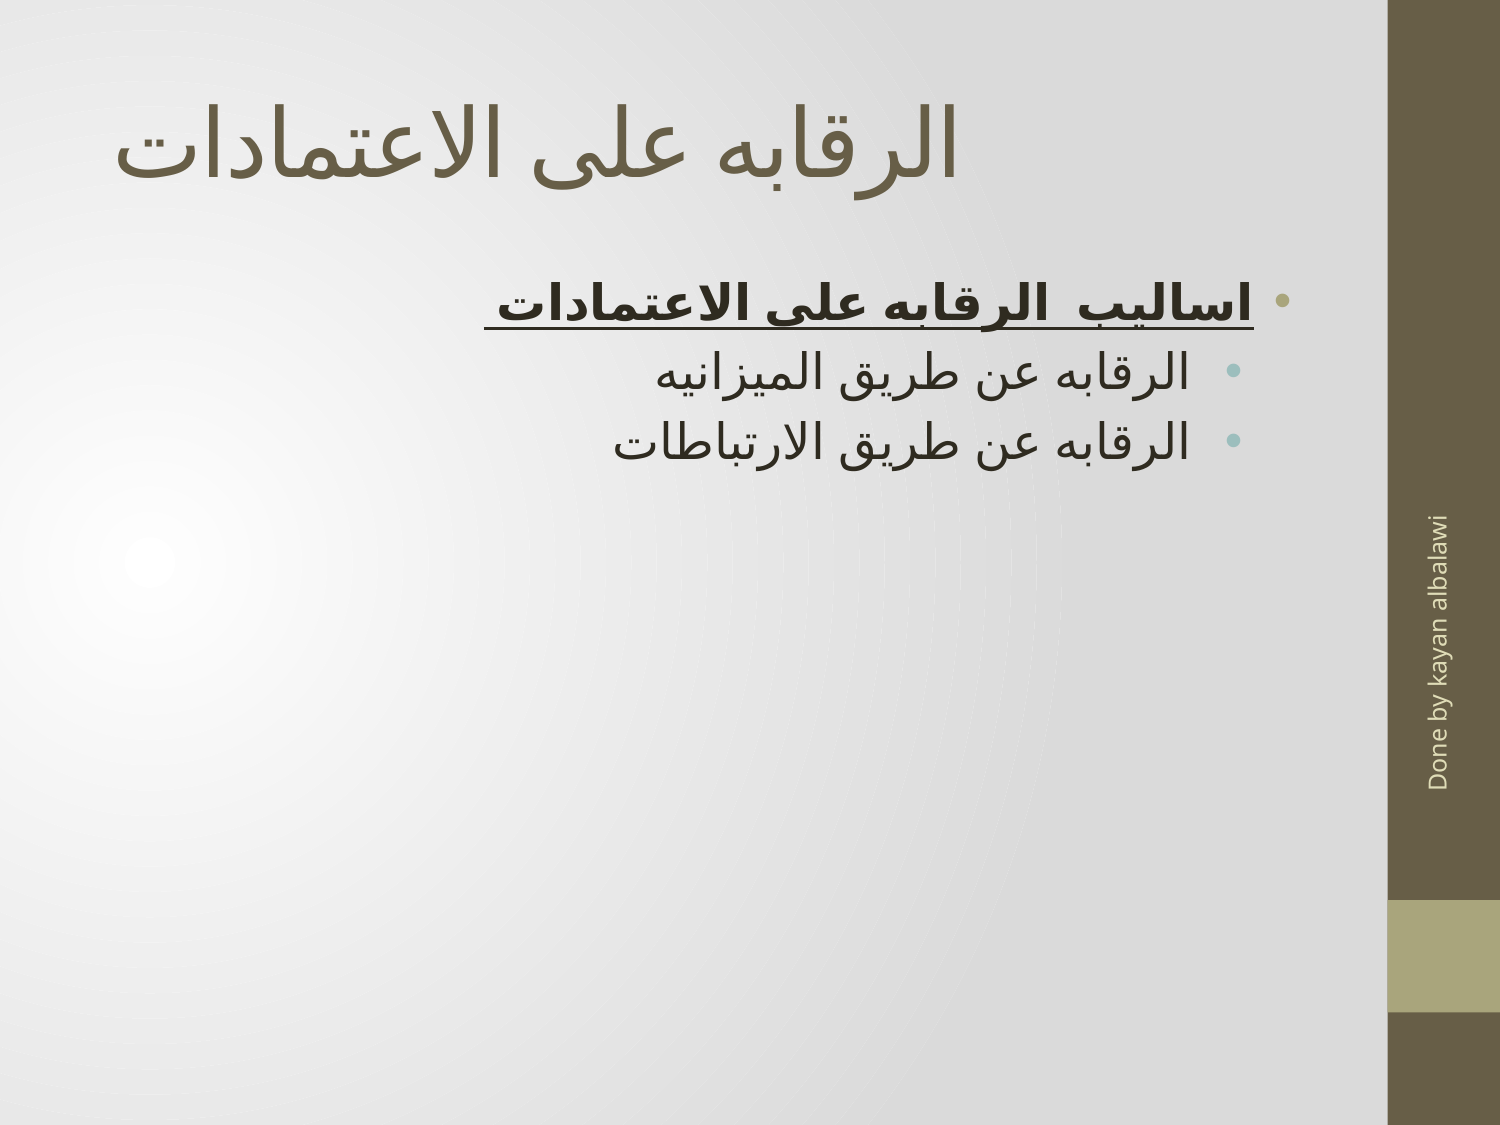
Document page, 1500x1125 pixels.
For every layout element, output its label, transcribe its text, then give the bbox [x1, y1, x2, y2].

footer Done by kayan albalawi [1408, 500, 1469, 889]
list اساليب الرقابه على الاعتمادات الرقابه عن طريق الميزانيه الرقابه عن طريق الارتباطات [75, 262, 1325, 1050]
title الرقابه على الاعتمادات [75, 45, 1325, 233]
